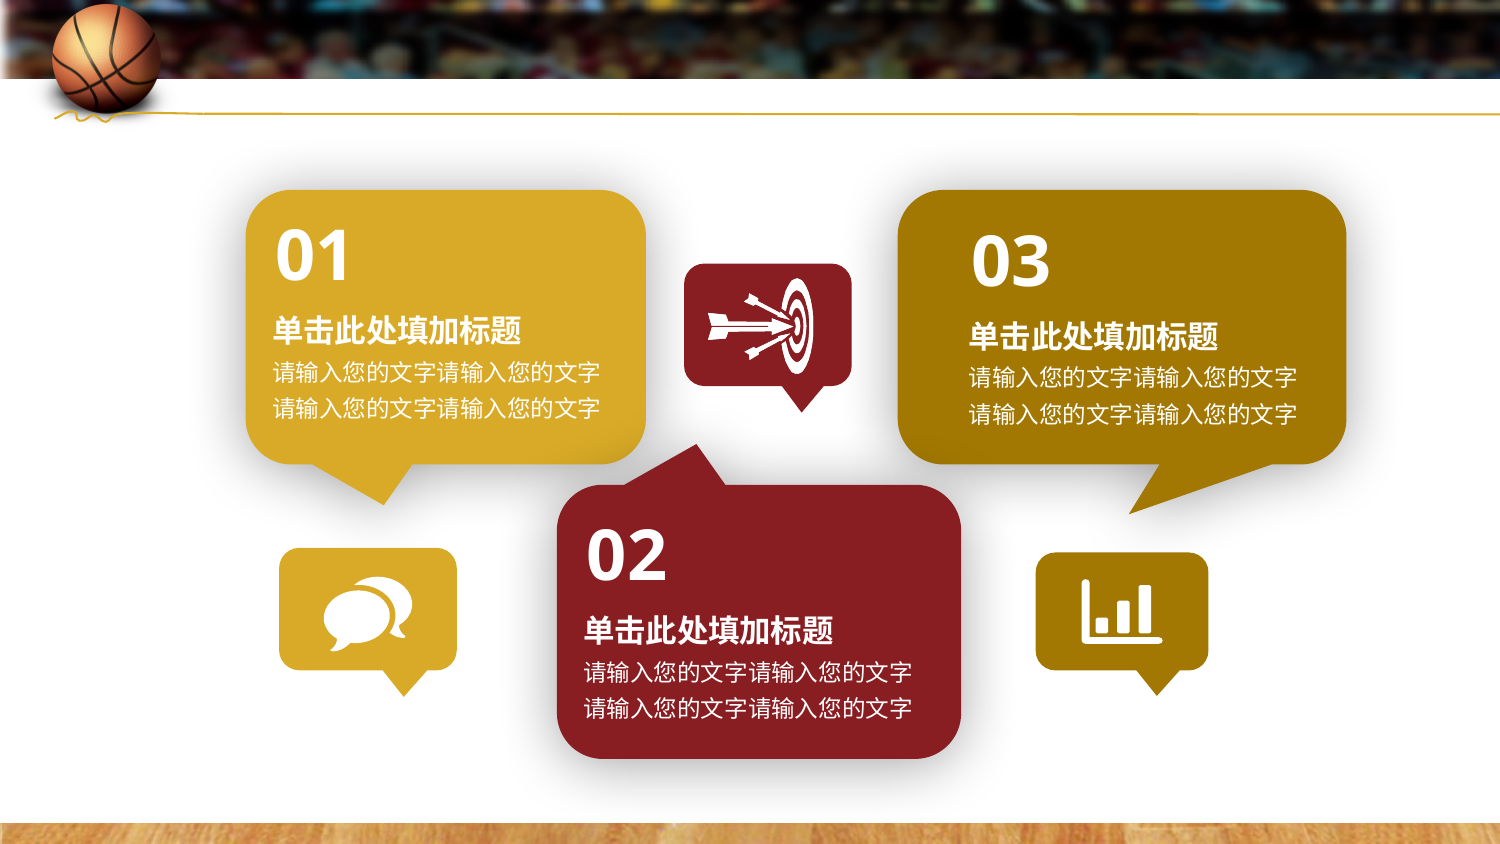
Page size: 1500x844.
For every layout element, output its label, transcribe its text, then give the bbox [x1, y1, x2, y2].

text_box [279, 547, 457, 671]
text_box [54, 111, 1500, 122]
picture [0, 823, 1500, 844]
text_box 02 [572, 502, 696, 594]
text_box 03 [956, 208, 1080, 301]
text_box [1035, 552, 1209, 671]
text_box 单击此处填加标题 请输入您的文字请输入您的文字 请输入您的文字请输入您的文字 [957, 300, 1369, 434]
picture [0, 0, 1500, 131]
text_box [245, 189, 646, 506]
text_box [556, 444, 962, 759]
text_box [897, 189, 1347, 515]
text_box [684, 263, 852, 387]
text_box 单击此处填加标题 请输入您的文字请输入您的文字 请输入您的文字请输入您的文字 [572, 594, 984, 728]
text_box 01 [260, 202, 384, 281]
text_box 单击此处填加标题 请输入您的文字请输入您的文字 请输入您的文字请输入您的文字 [261, 294, 672, 428]
